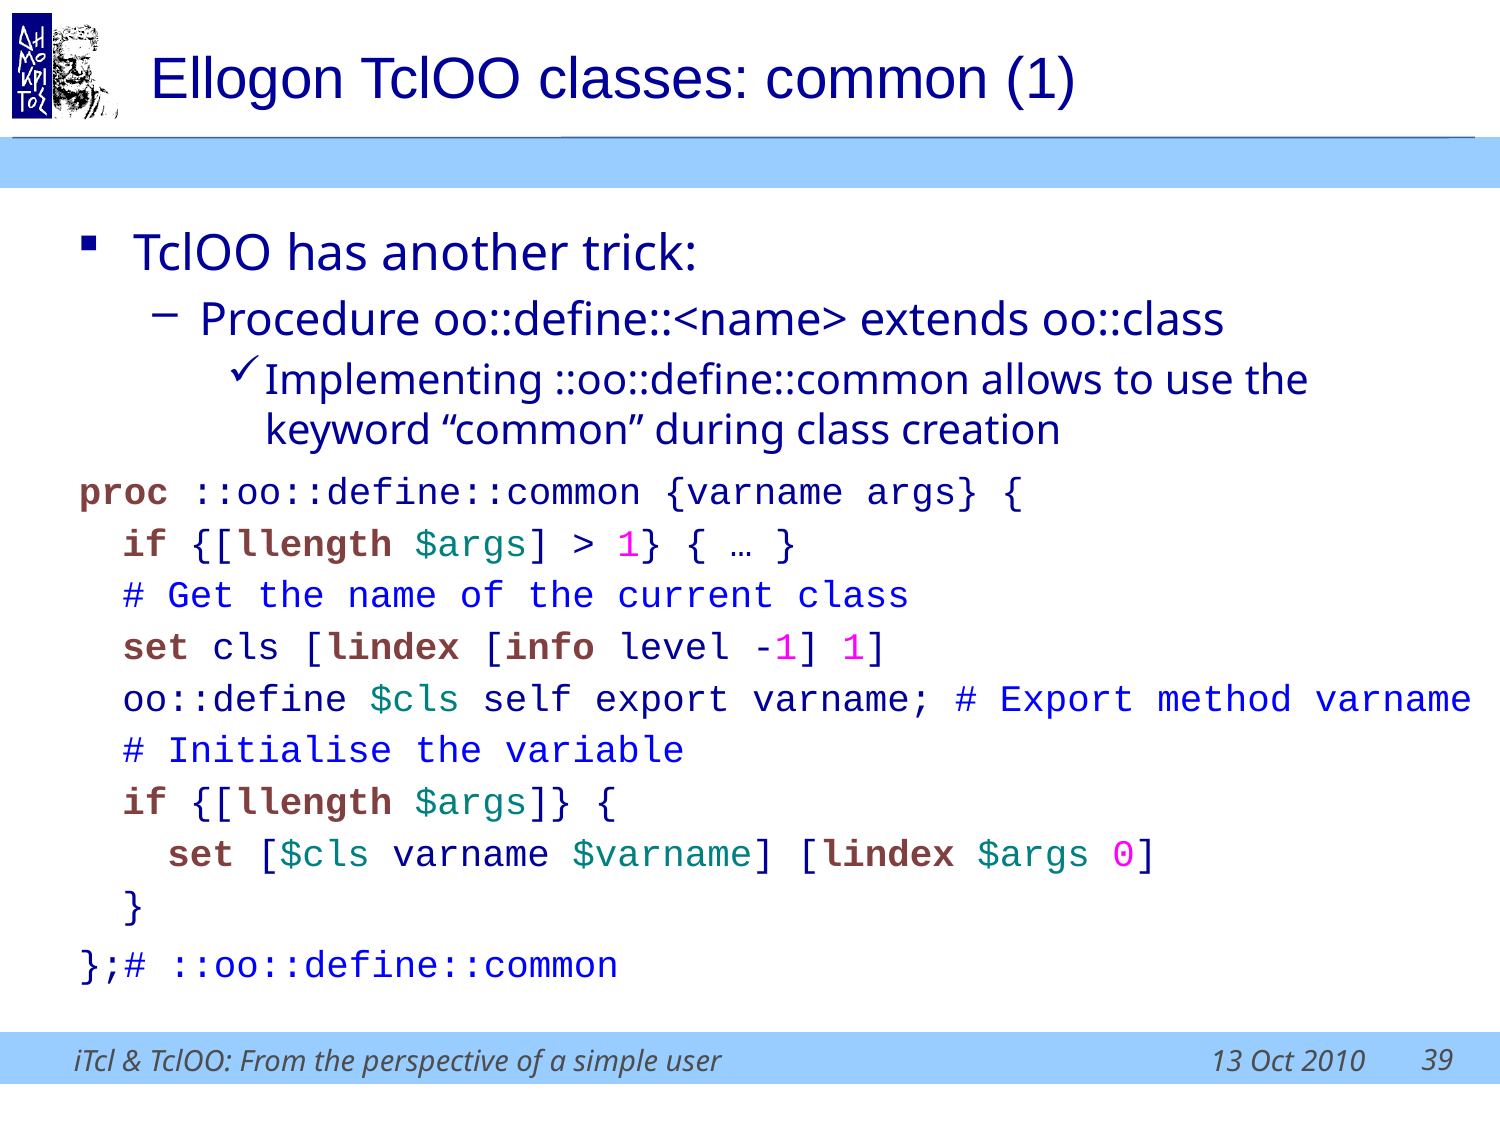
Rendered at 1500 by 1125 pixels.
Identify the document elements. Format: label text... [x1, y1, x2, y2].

list TclOO has another trick: Procedure oo::define::<name> extends oo::class Implementing ::oo::define::common allows to use the keyword “common” during class creation proc ::oo::define::common {varname args} { if {[llength $args] > 1} { … } # Get the name of the current class set cls [lindex [info level -1] 1] oo::define $cls self export varname; # Export method varname # Initialise the variable if {[llength $args]} { set [$cls varname $varname] [lindex $args 0] } };# ::oo::define::common [62, 212, 1476, 1001]
footer iTcl & TclOO: From the perspective of a simple user [58, 1034, 1190, 1086]
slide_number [1190, 1034, 1381, 1086]
slide_number 39 [1399, 1033, 1476, 1084]
picture [11, 13, 118, 120]
title Ellogon TclOO classes: common (1) [135, 12, 1476, 138]
